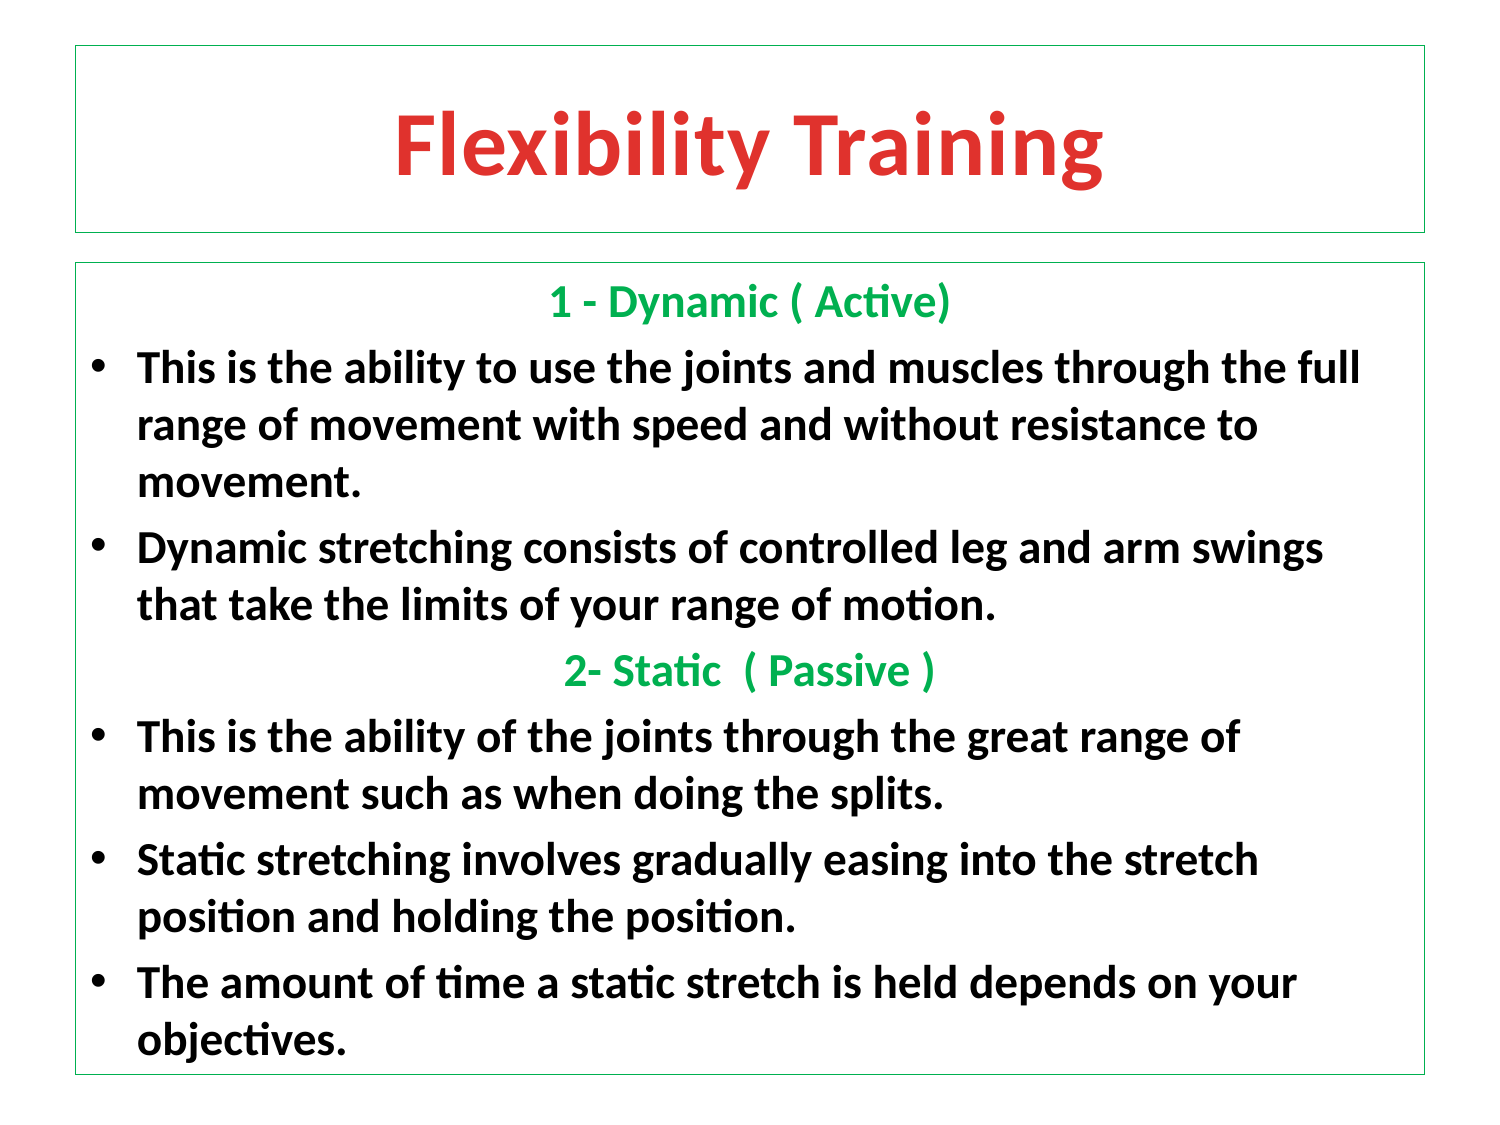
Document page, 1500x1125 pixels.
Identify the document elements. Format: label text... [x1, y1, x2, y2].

list 1 - Dynamic ( Active) This is the ability to use the joints and muscles through the full range of movement with speed and without resistance to movement. Dynamic stretching consists of controlled leg and arm swings that take the limits of your range of motion. 2- Static ( Passive ) This is the ability of the joints through the great range of movement such as when doing the splits. Static stretching involves gradually easing into the stretch position and holding the position. The amount of time a static stretch is held depends on your objectives. [75, 262, 1425, 1075]
title Flexibility Training [75, 45, 1425, 233]
